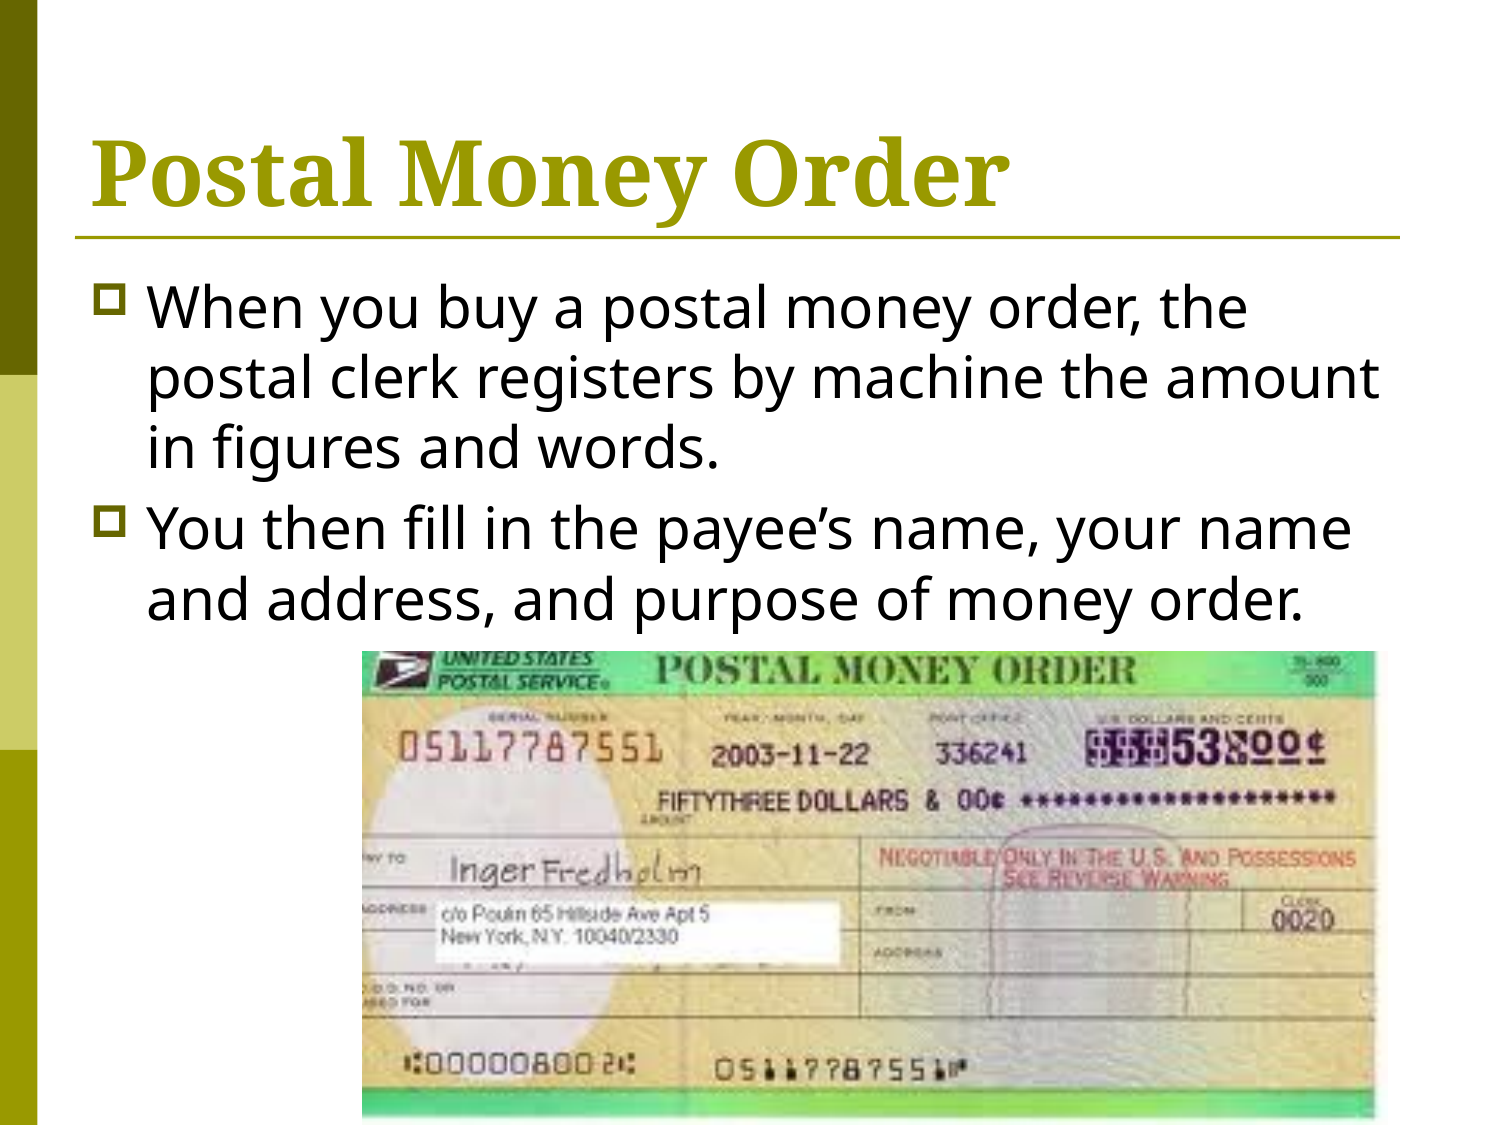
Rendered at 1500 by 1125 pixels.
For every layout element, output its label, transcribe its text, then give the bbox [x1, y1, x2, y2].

list When you buy a postal money order, the postal clerk registers by machine the amount in figures and words. You then fill in the payee’s name, your name and address, and purpose of money order. [74, 262, 1426, 1006]
picture [362, 651, 1388, 1125]
title Postal Money Order [74, 45, 1426, 233]
